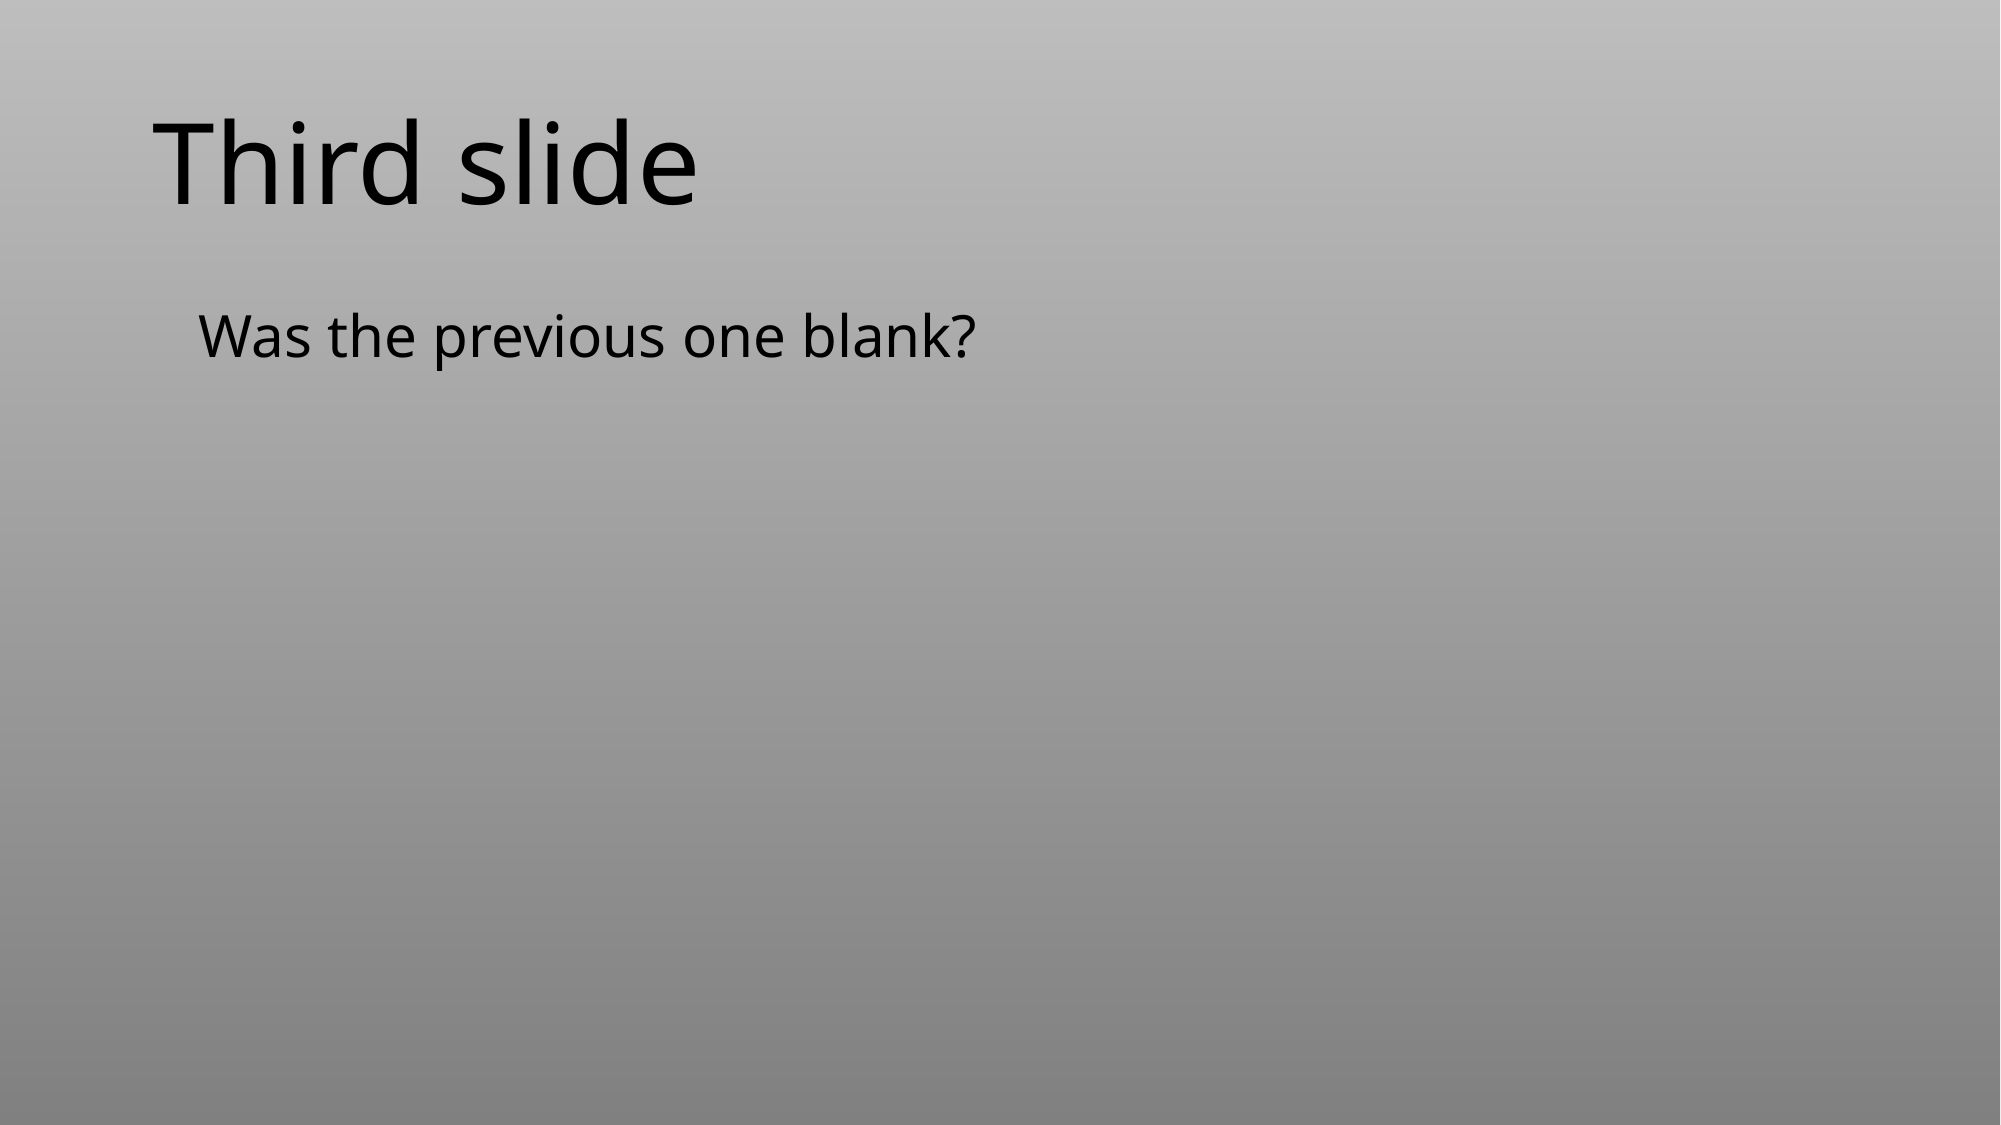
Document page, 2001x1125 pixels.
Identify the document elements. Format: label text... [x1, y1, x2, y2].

title Third slide [137, 59, 1863, 278]
picture [0, 0, 2001, 1125]
list Was the previous one blank? [183, 299, 1863, 1014]
